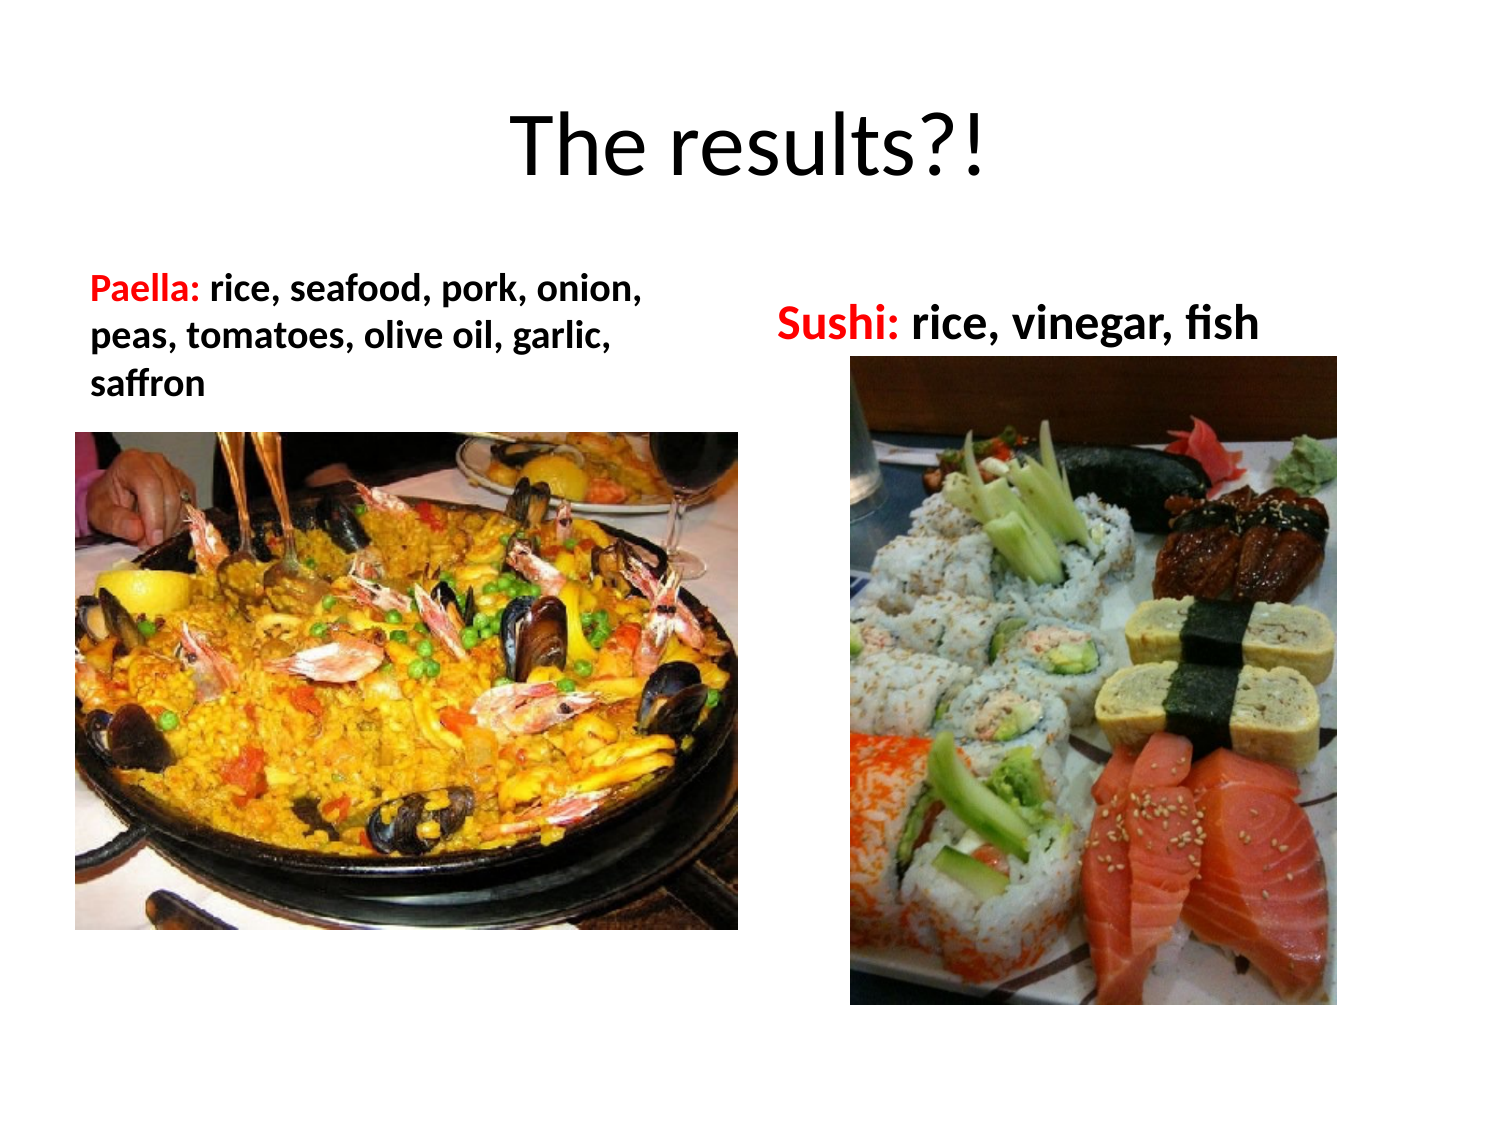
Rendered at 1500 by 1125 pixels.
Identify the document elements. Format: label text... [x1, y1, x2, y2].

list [850, 356, 1337, 1006]
list Paella: rice, seafood, pork, onion, peas, tomatoes, olive oil, garlic, saffron [75, 251, 738, 413]
list Sushi: rice, vinegar, fish [761, 251, 1425, 357]
title The results?! [75, 45, 1425, 233]
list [74, 431, 738, 930]
